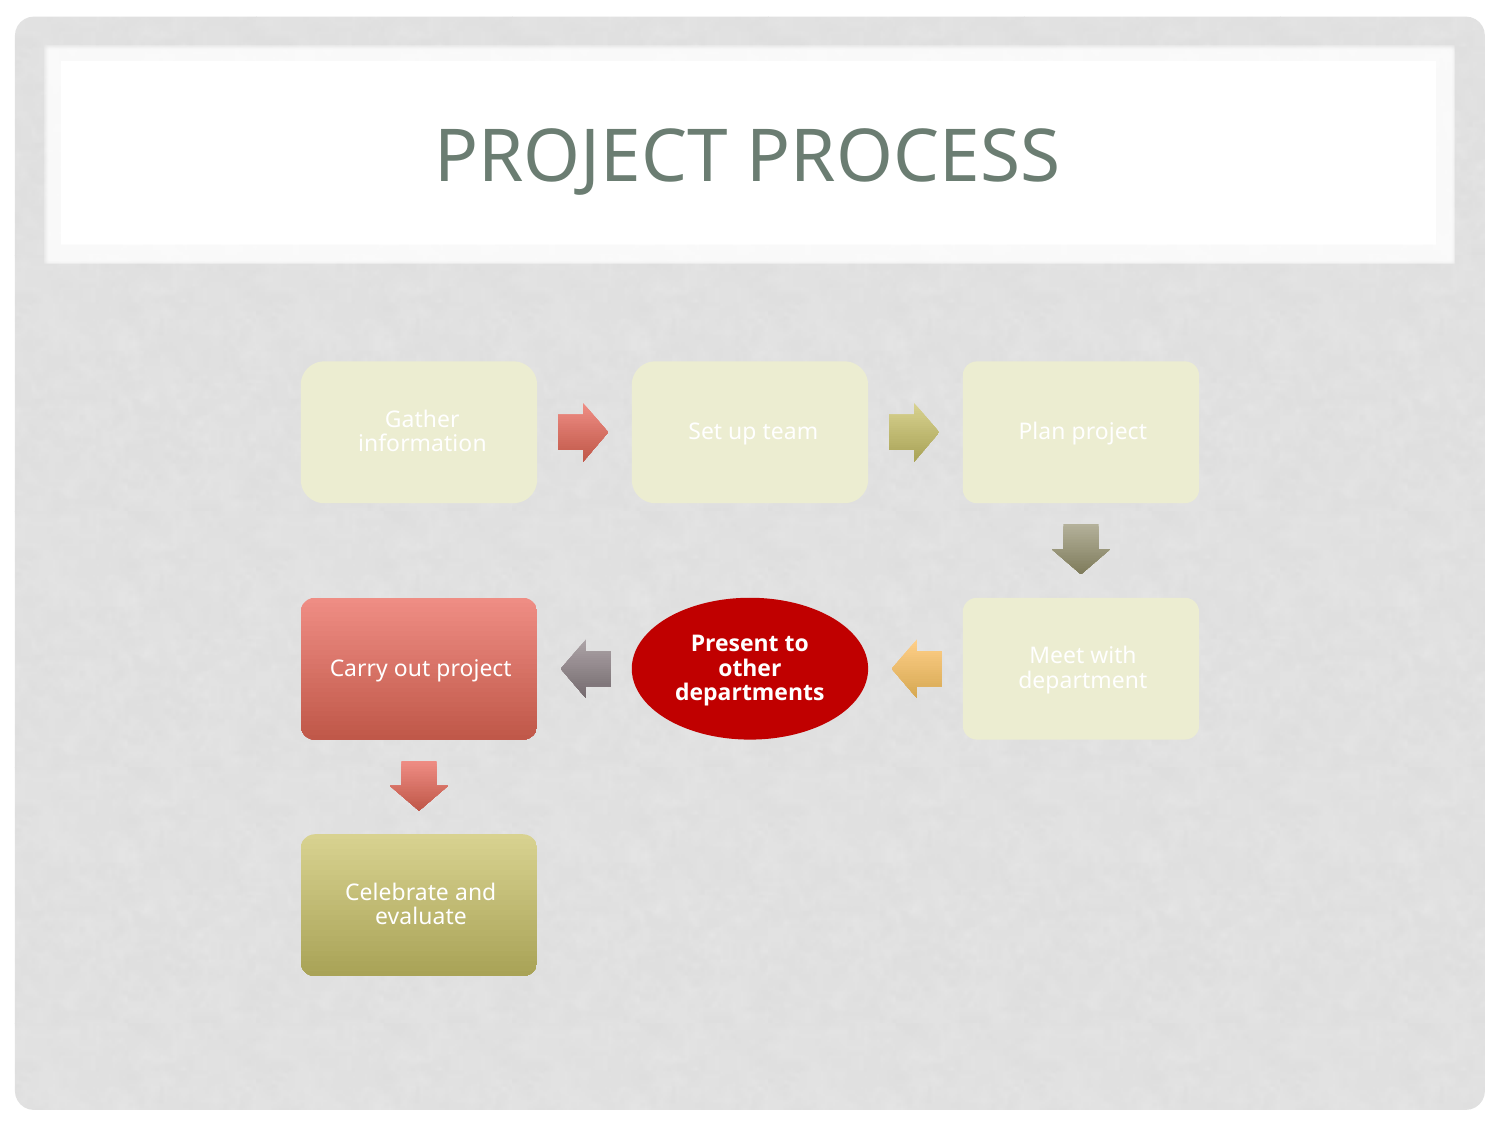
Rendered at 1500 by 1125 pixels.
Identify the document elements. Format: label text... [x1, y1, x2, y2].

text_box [299, 274, 1201, 1063]
title Project Process [69, 66, 1425, 238]
